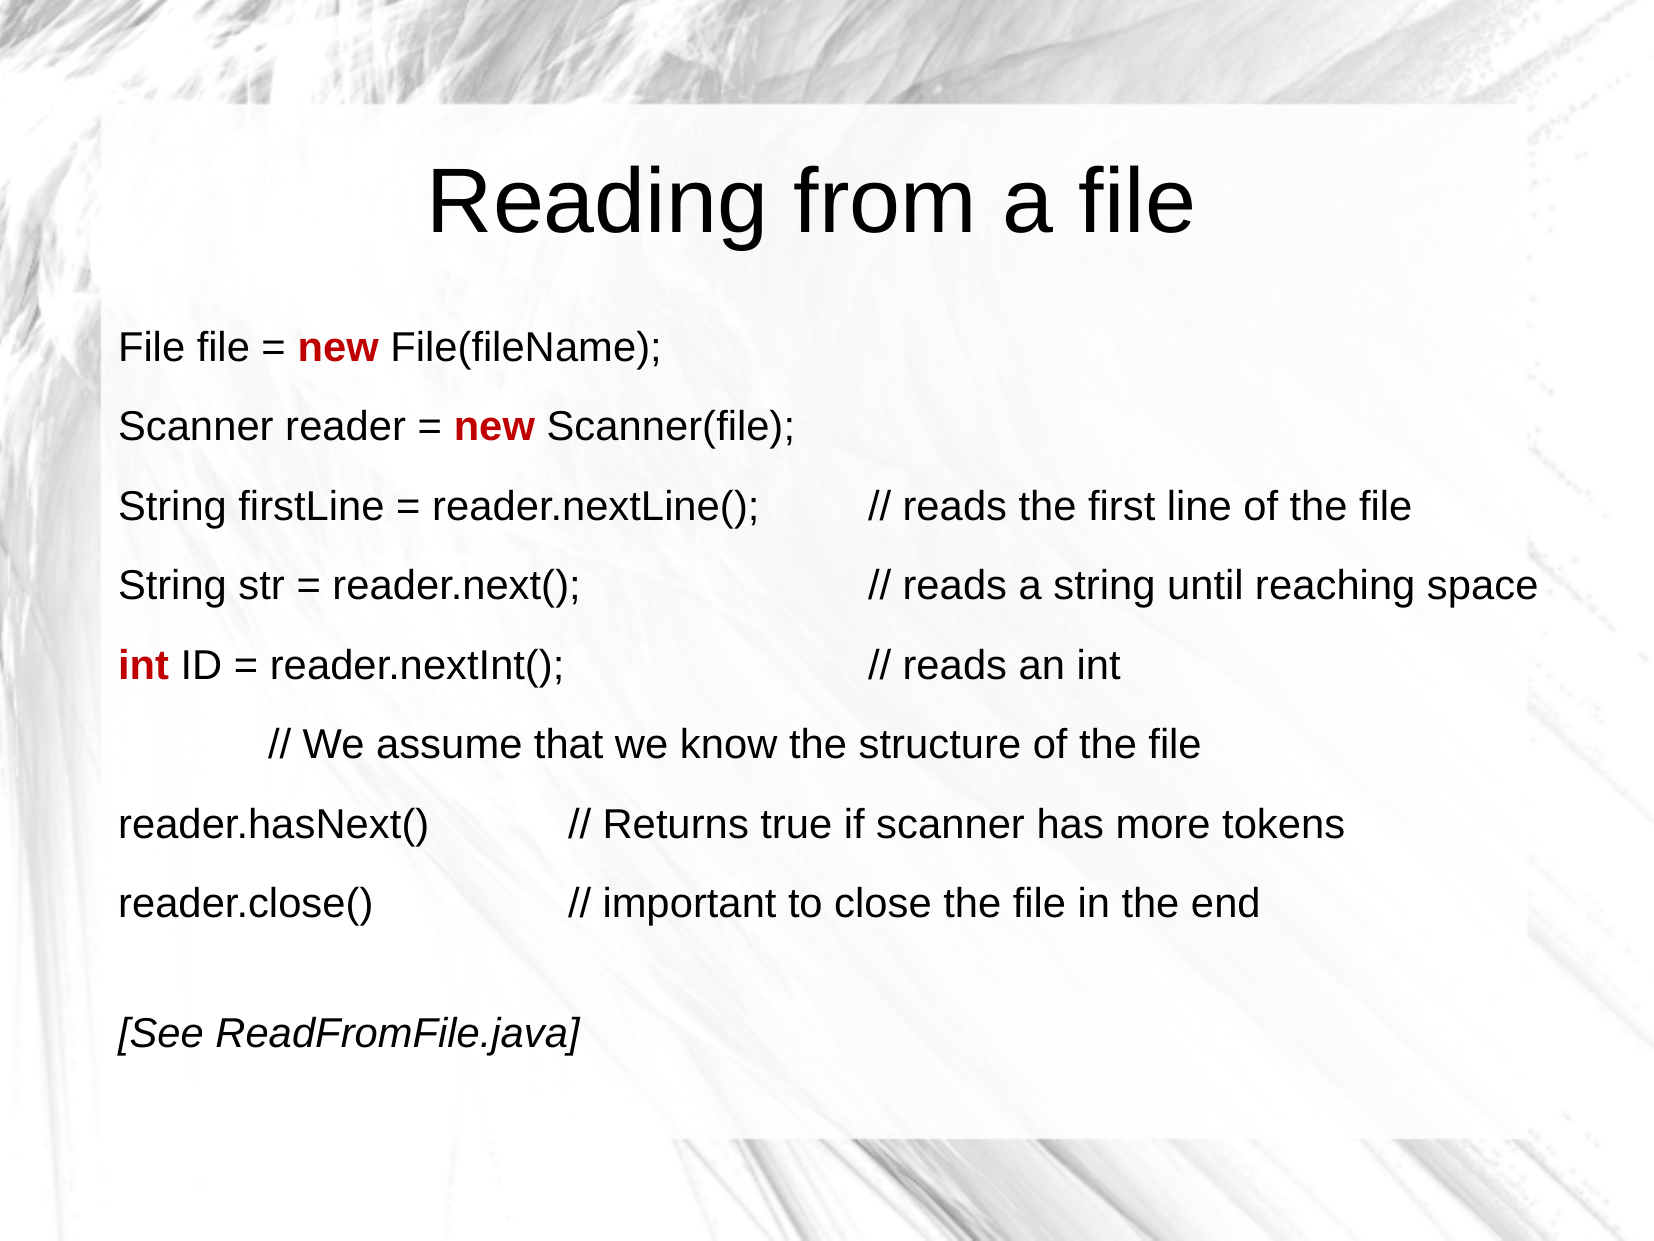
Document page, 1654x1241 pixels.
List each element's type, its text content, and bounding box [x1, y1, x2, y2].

picture [0, 0, 1654, 1241]
list File file = new File(fileName); Scanner reader = new Scanner(file); String firstLine = reader.nextLine(); // reads the first line of the file String str = reader.next(); // reads a string until reaching space int ID = reader.nextInt(); // reads an int // We assume that we know the structure of the file reader.hasNext() // Returns true if scanner has more tokens reader.close() // important to close the file in the end [See ReadFromFile.java] [118, 319, 1571, 1102]
title Reading from a file [118, 112, 1506, 281]
